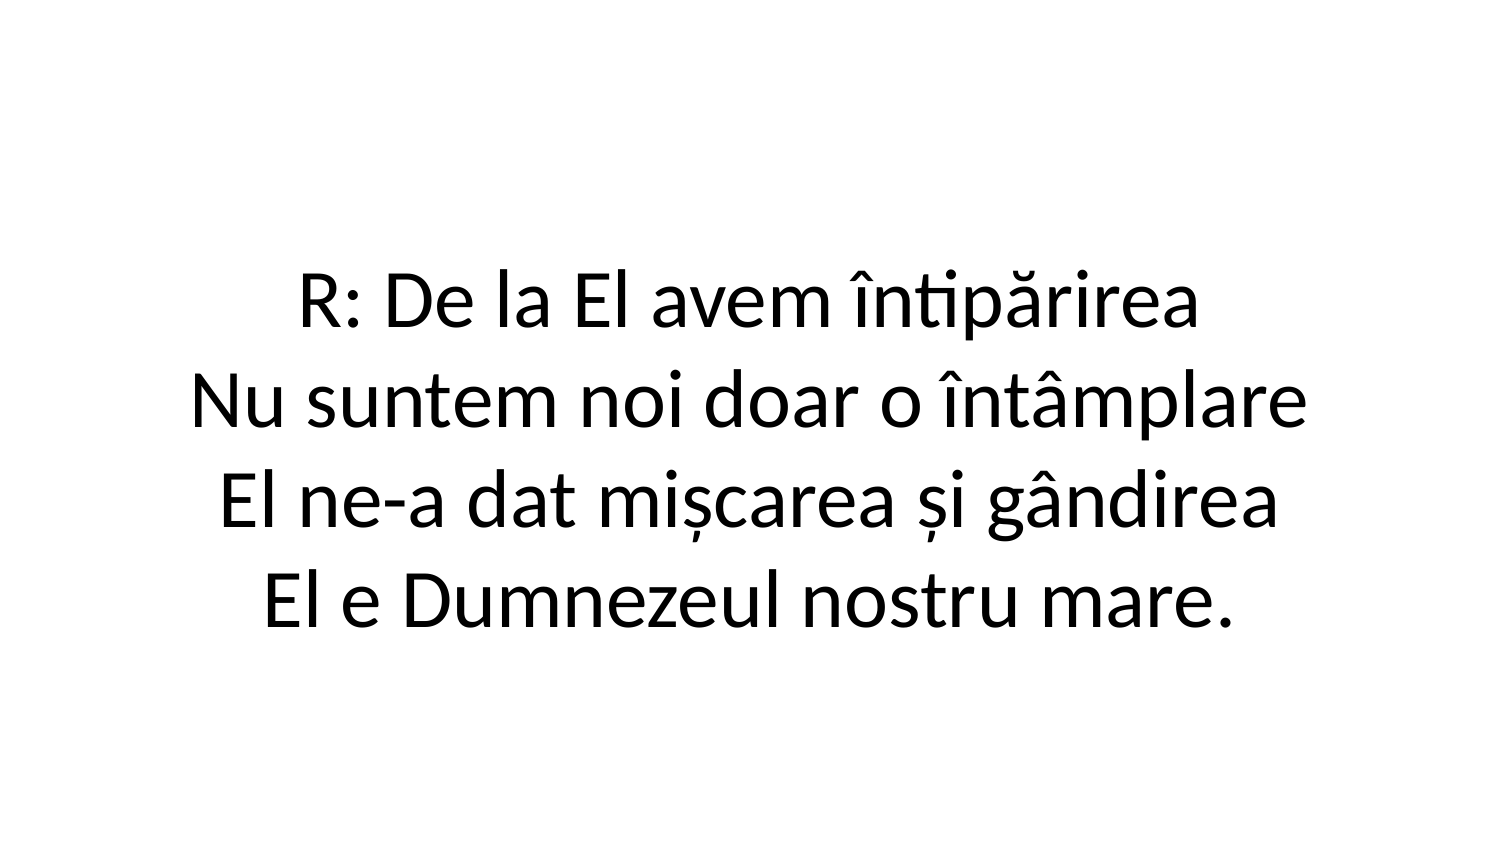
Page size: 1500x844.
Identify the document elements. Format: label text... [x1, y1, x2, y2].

text_box R: De la El avem întipărirea Nu suntem noi doar o întâmplare El ne-a dat mișcarea și gândirea El e Dumnezeul nostru mare. [174, 192, 1326, 652]
